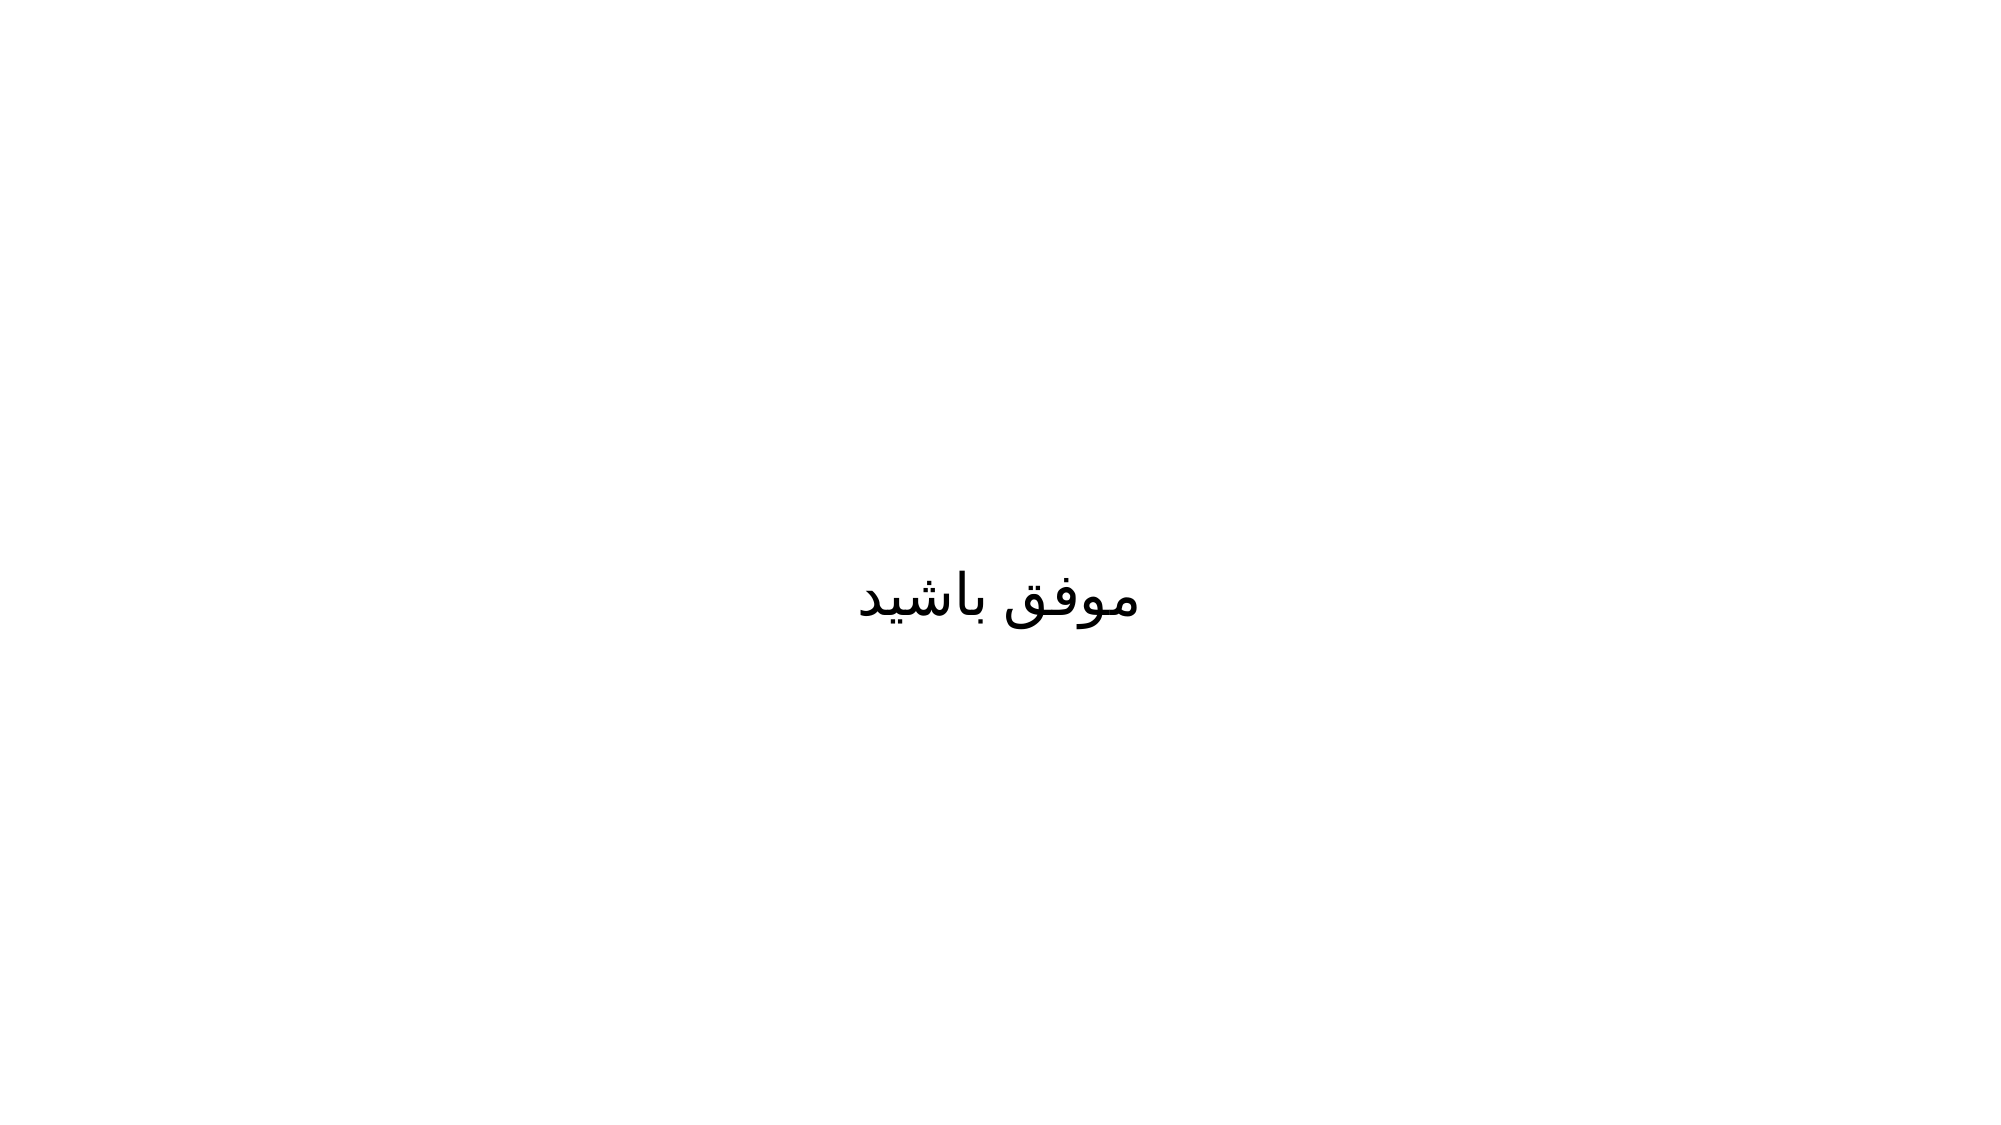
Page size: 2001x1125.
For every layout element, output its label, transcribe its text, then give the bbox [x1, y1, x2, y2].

list موفق باشید [137, 299, 1863, 1014]
